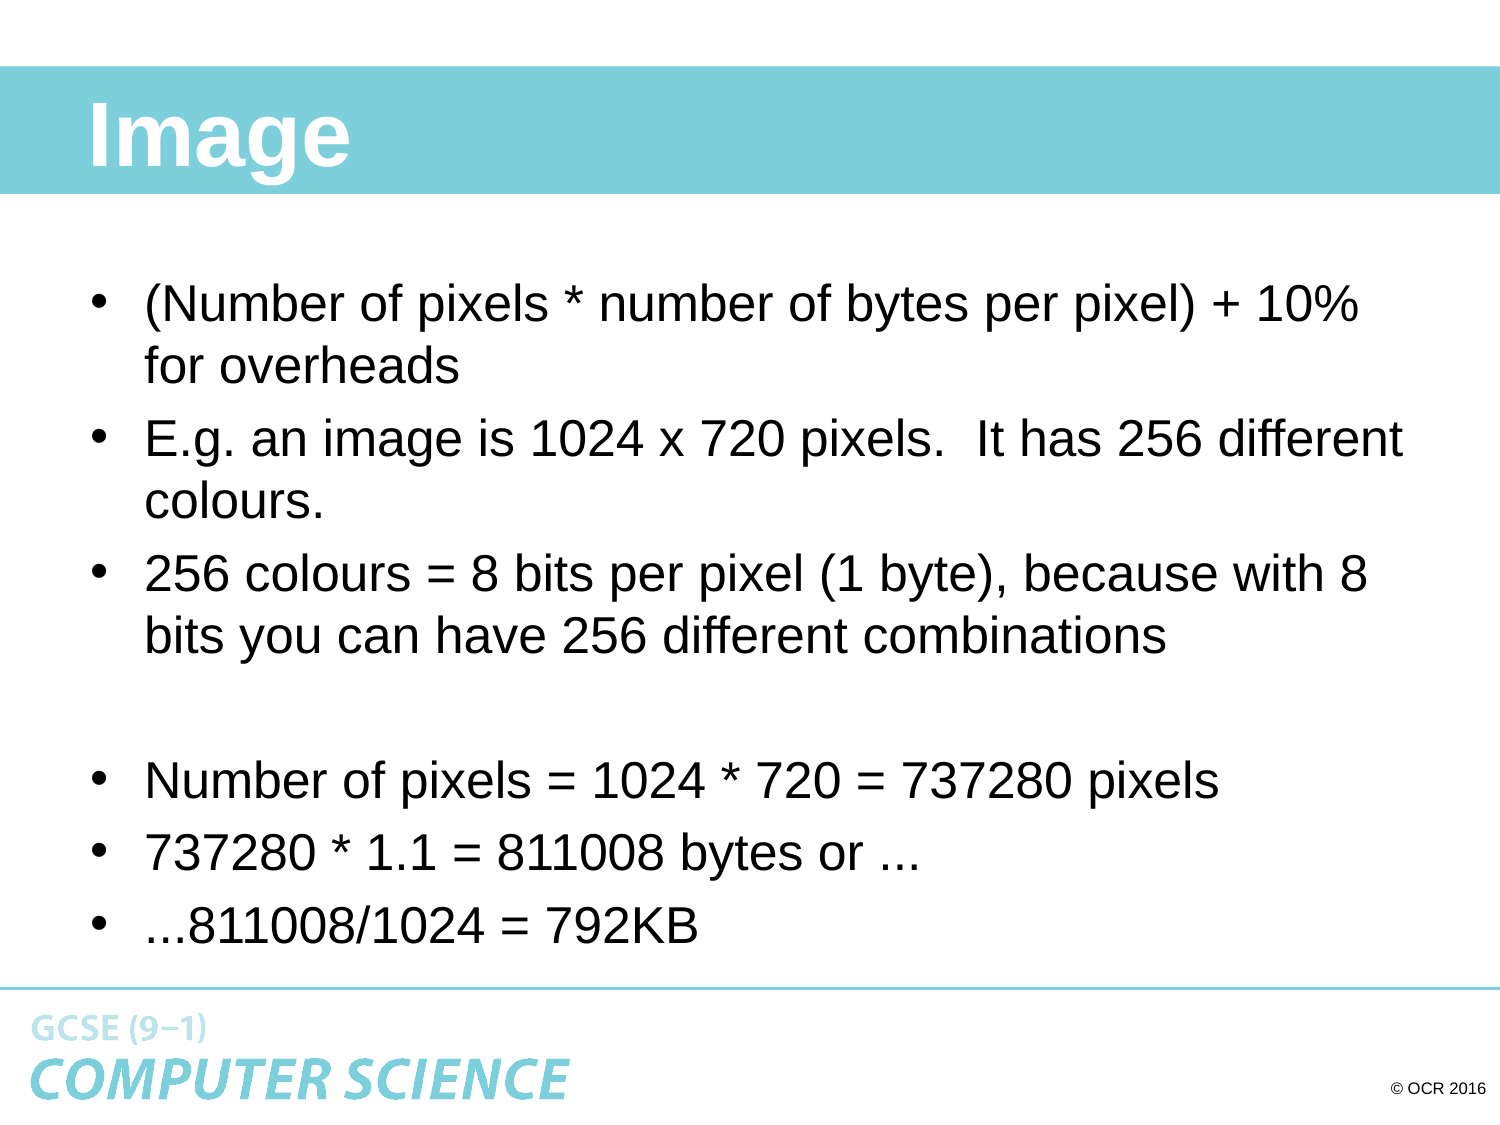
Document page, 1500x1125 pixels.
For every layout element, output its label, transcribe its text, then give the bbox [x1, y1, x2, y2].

picture [0, 987, 1500, 1124]
title Image [0, 66, 1500, 194]
list (Number of pixels * number of bytes per pixel) + 10% for overheads E.g. an image is 1024 x 720 pixels. It has 256 different colours. 256 colours = 8 bits per pixel (1 byte), because with 8 bits you can have 256 different combinations Number of pixels = 1024 * 720 = 737280 pixels 737280 * 1.1 = 811008 bytes or ... ...811008/1024 = 792KB [75, 262, 1424, 965]
